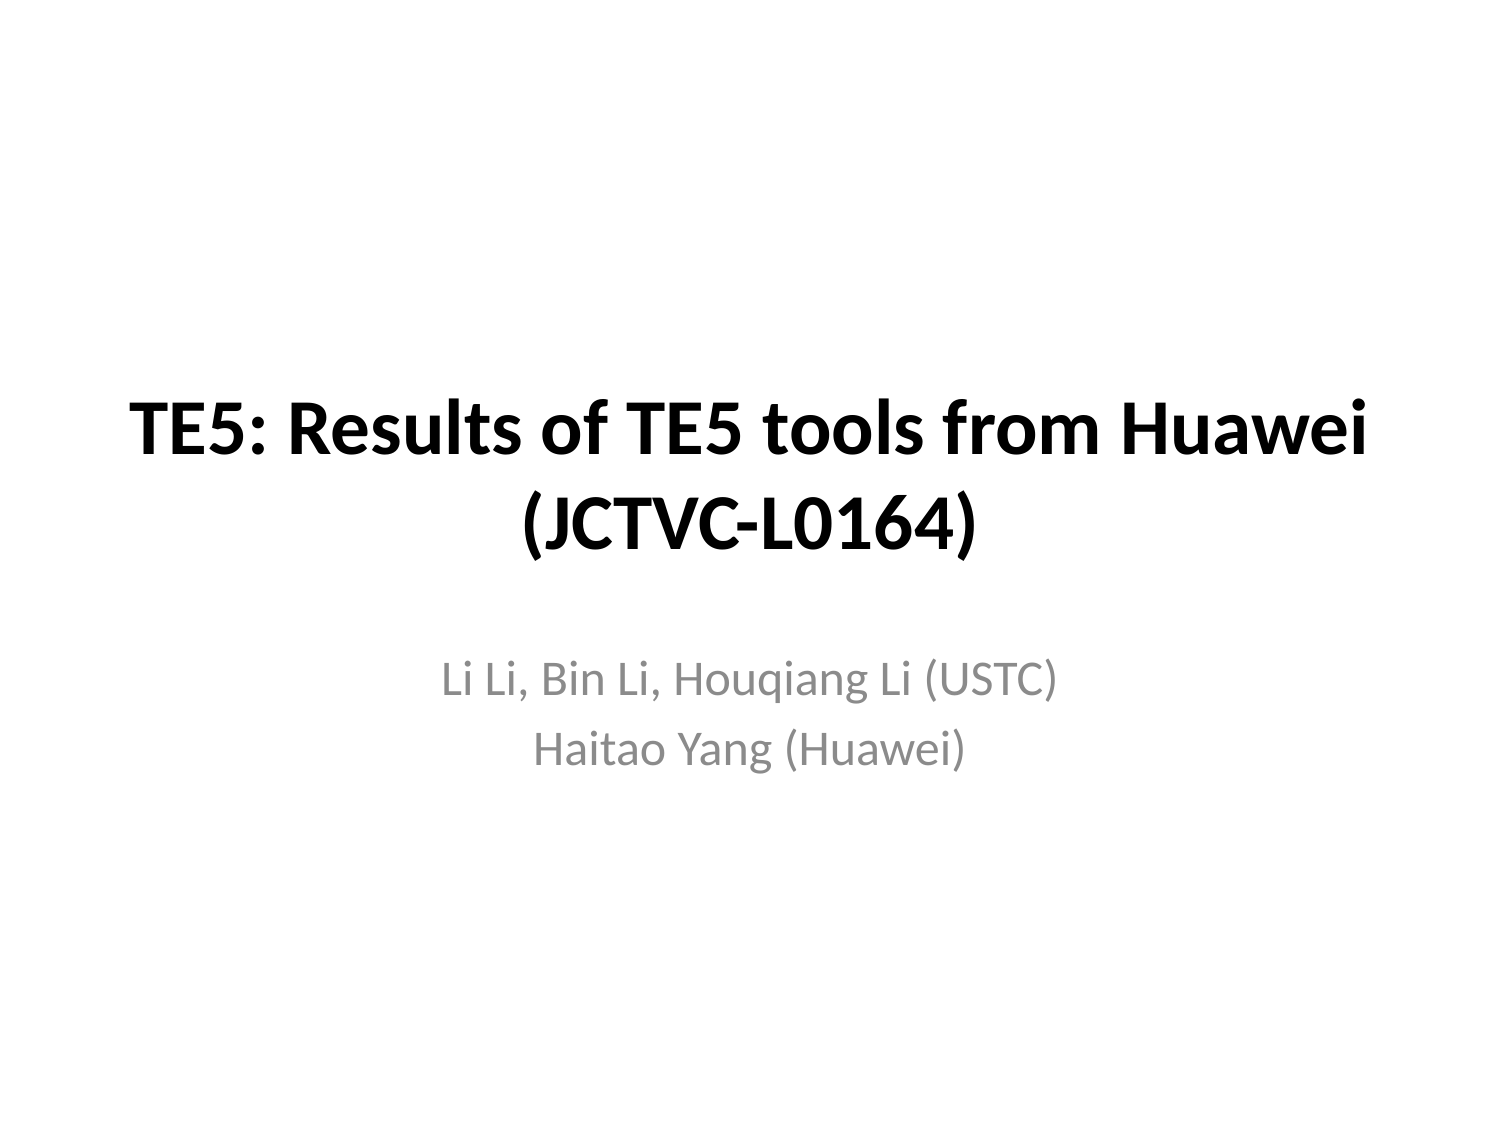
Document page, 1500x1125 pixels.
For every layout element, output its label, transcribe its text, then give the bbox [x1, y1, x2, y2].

title TE5: Results of TE5 tools from Huawei (JCTVC-L0164) [112, 349, 1388, 591]
subtitle Li Li, Bin Li, Houqiang Li (USTC) Haitao Yang (Huawei) [225, 637, 1275, 925]
